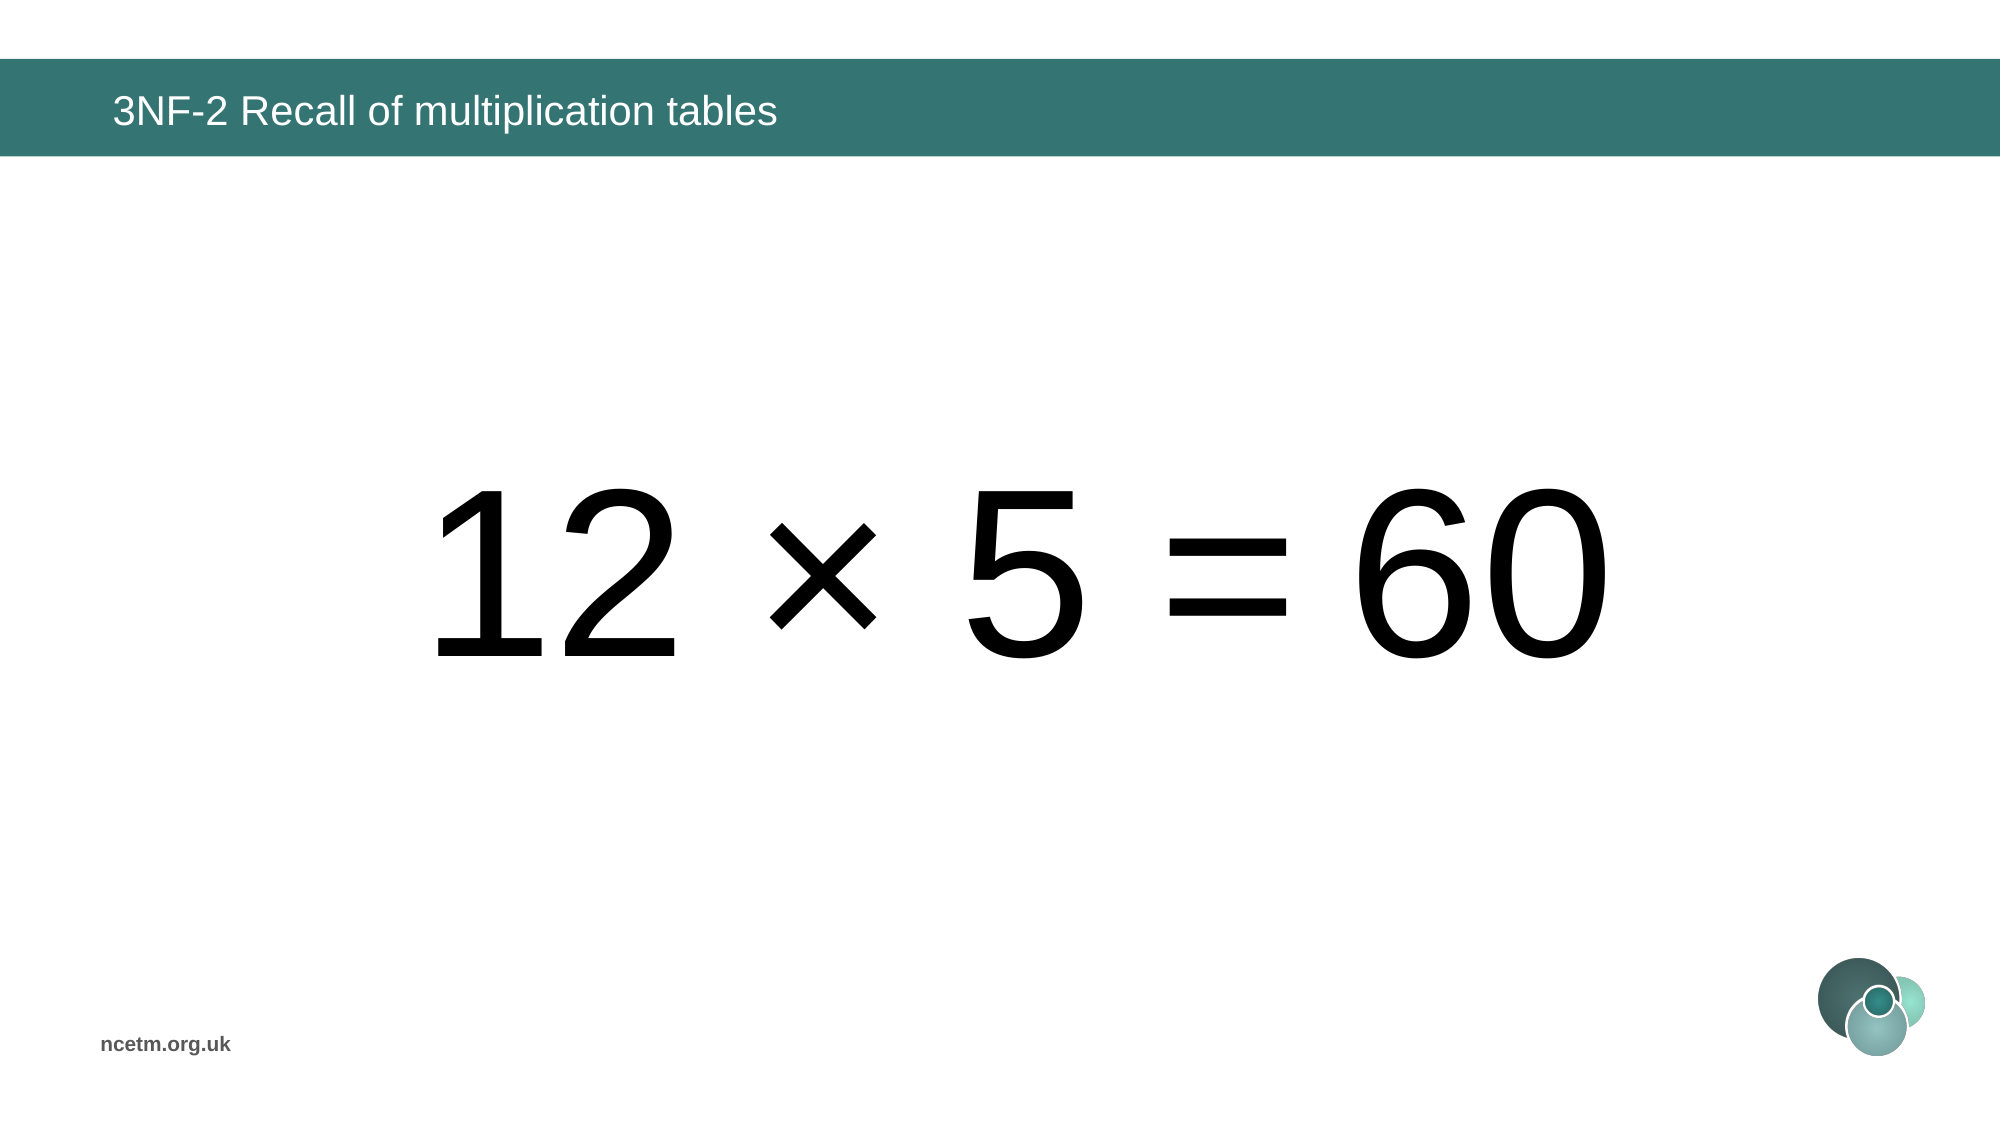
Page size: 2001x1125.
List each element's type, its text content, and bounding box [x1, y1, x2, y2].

text_box 60 [1333, 409, 1630, 712]
picture [1818, 958, 1925, 1056]
title 3NF-2 Recall of multiplication tables [97, 76, 1945, 147]
text_box 12 × 5 = [405, 409, 1333, 712]
